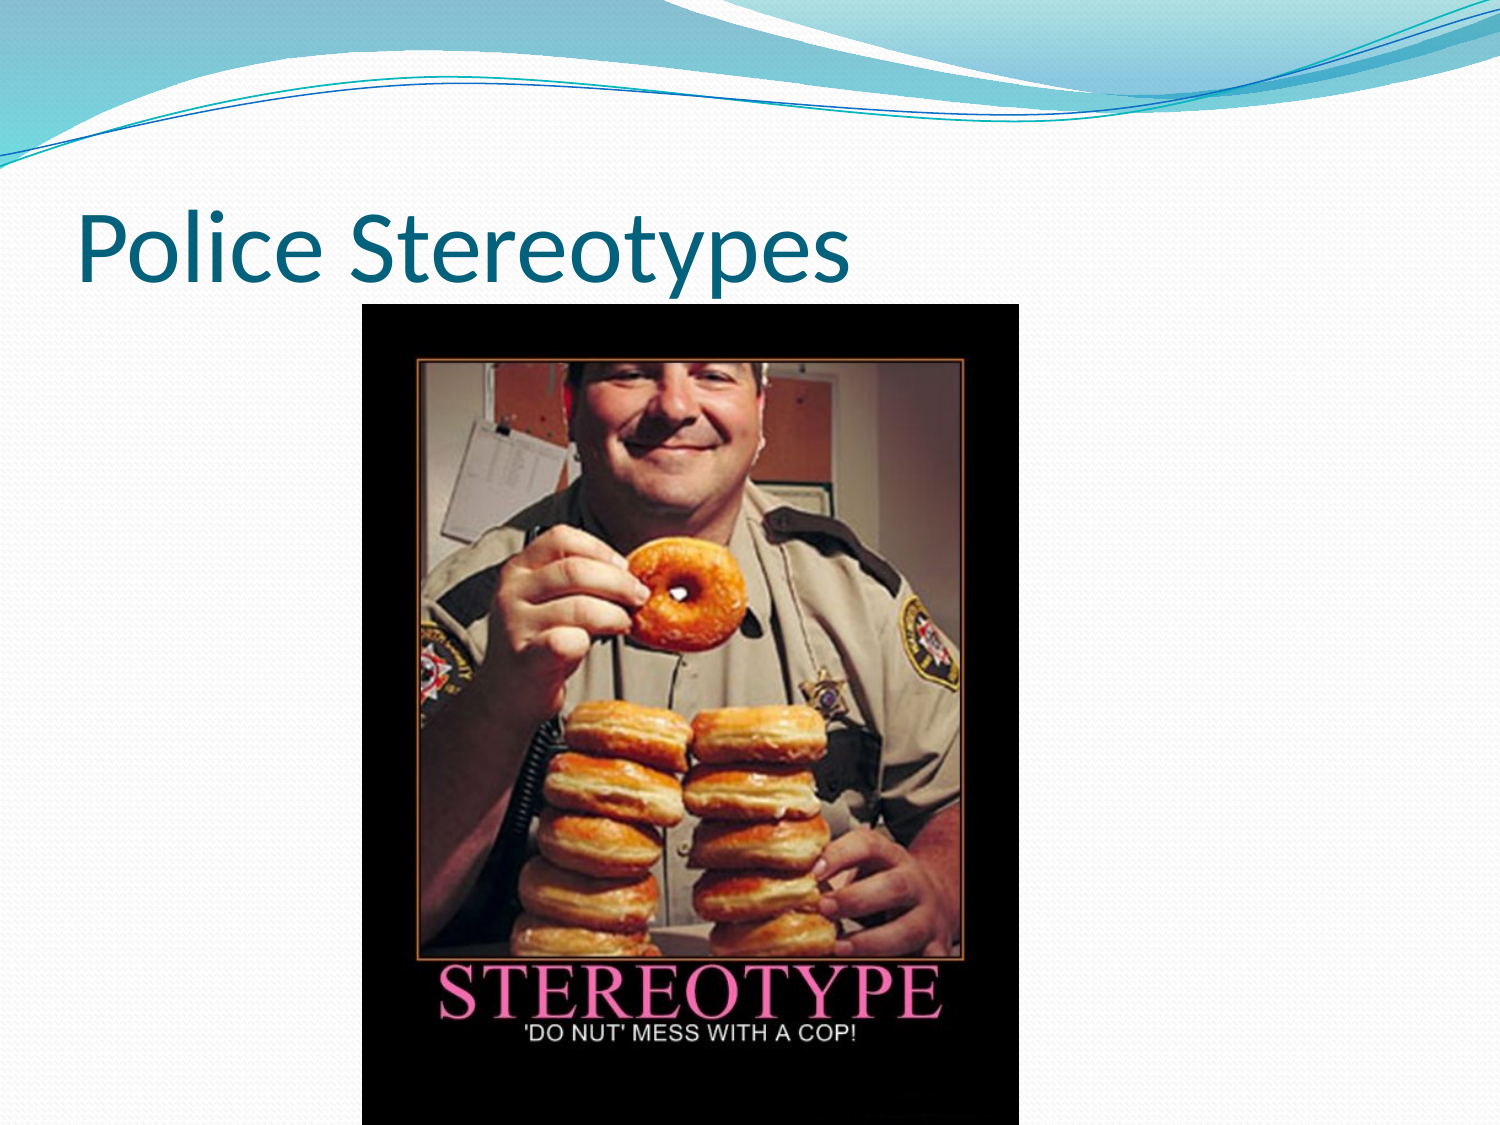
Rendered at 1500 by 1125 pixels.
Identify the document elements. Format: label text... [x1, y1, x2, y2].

title Police Stereotypes [75, 115, 1425, 303]
picture [362, 304, 1019, 1125]
